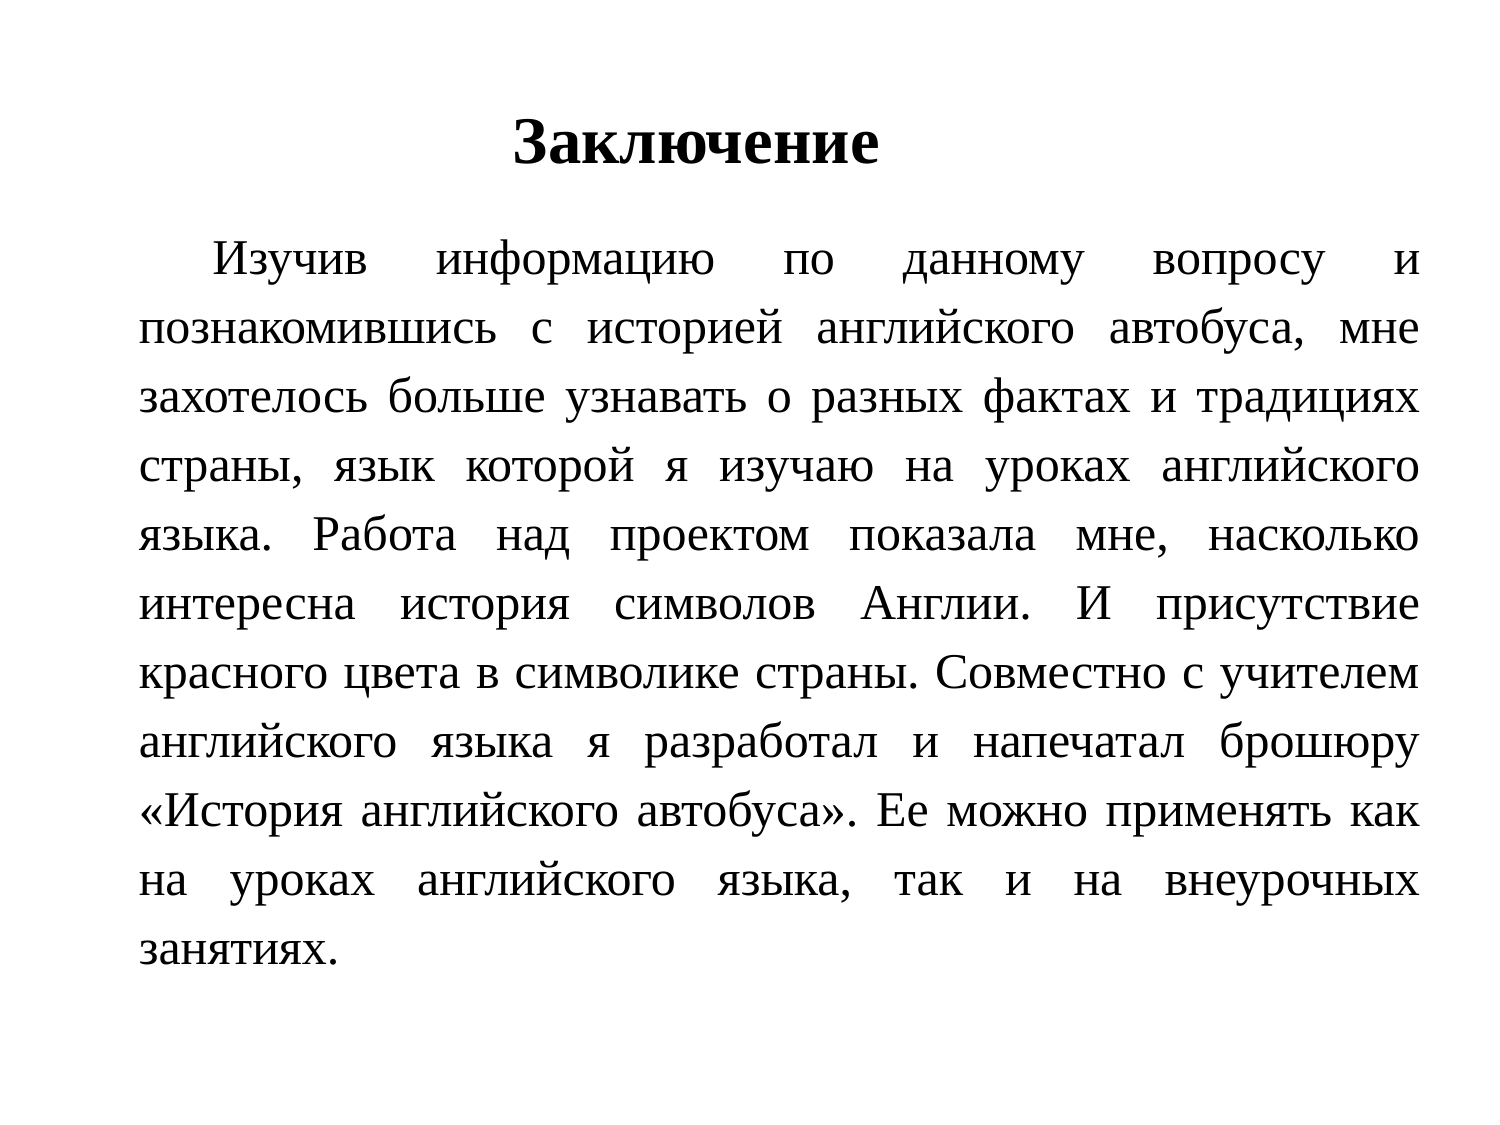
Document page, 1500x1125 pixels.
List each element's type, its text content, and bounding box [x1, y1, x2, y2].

text_box Изучив информацию по данному вопросу и познакомившись с историей английского автобуса, мне захотелось больше узнавать о разных фактах и традициях страны, язык которой я изучаю на уроках английского языка. Работа над проектом показала мне, насколько интересна история символов Англии. И присутствие красного цвета в символике страны. Совместно с учителем английского языка я разработал и напечатал брошюру «История английского автобуса». Ее можно применять как на уроках английского языка, так и на внеурочных занятиях. [123, 208, 1435, 982]
text_box Заключение [498, 89, 896, 184]
